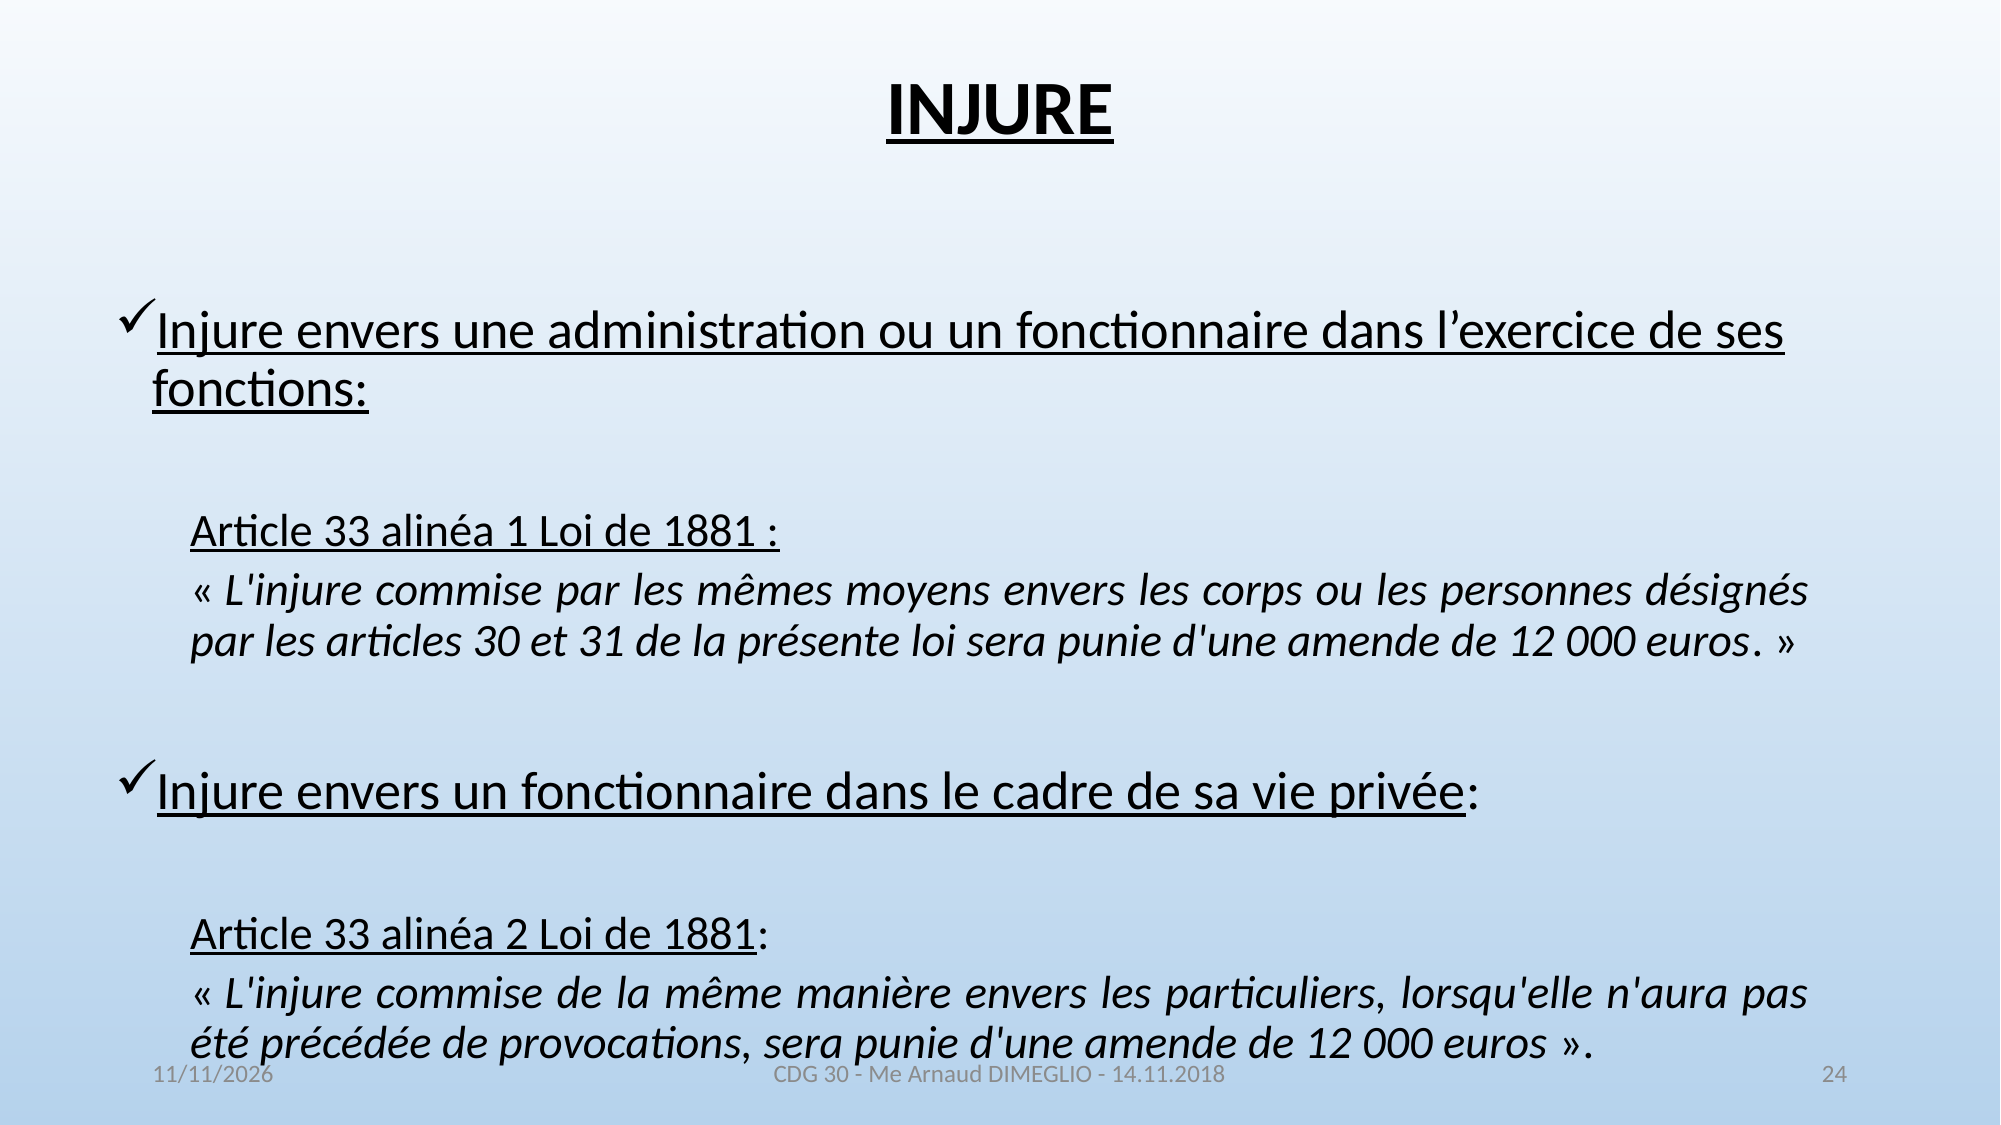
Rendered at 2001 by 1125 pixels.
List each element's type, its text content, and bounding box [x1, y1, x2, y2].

slide_number 24 [1412, 1042, 1863, 1103]
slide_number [137, 1042, 588, 1103]
footer CDG 30 - Me Arnaud DIMEGLIO - 14.11.2018 [662, 1042, 1338, 1103]
list Injure envers une administration ou un fonctionnaire dans l’exercice de ses fonctions: Article 33 alinéa 1 Loi de 1881 : « L'injure commise par les mêmes moyens envers les corps ou les personnes désignés par les articles 30 et 31 de la présente loi sera punie d'une amende de 12 000 euros. » Injure envers un fonctionnaire dans le cadre de sa vie privée: Article 33 alinéa 2 Loi de 1881: « L'injure commise de la même manière envers les particuliers, lorsqu'elle n'aura pas été précédée de provocations, sera punie d'une amende de 12 000 euros ». [99, 210, 1825, 1125]
title INJURE [137, 59, 1863, 252]
